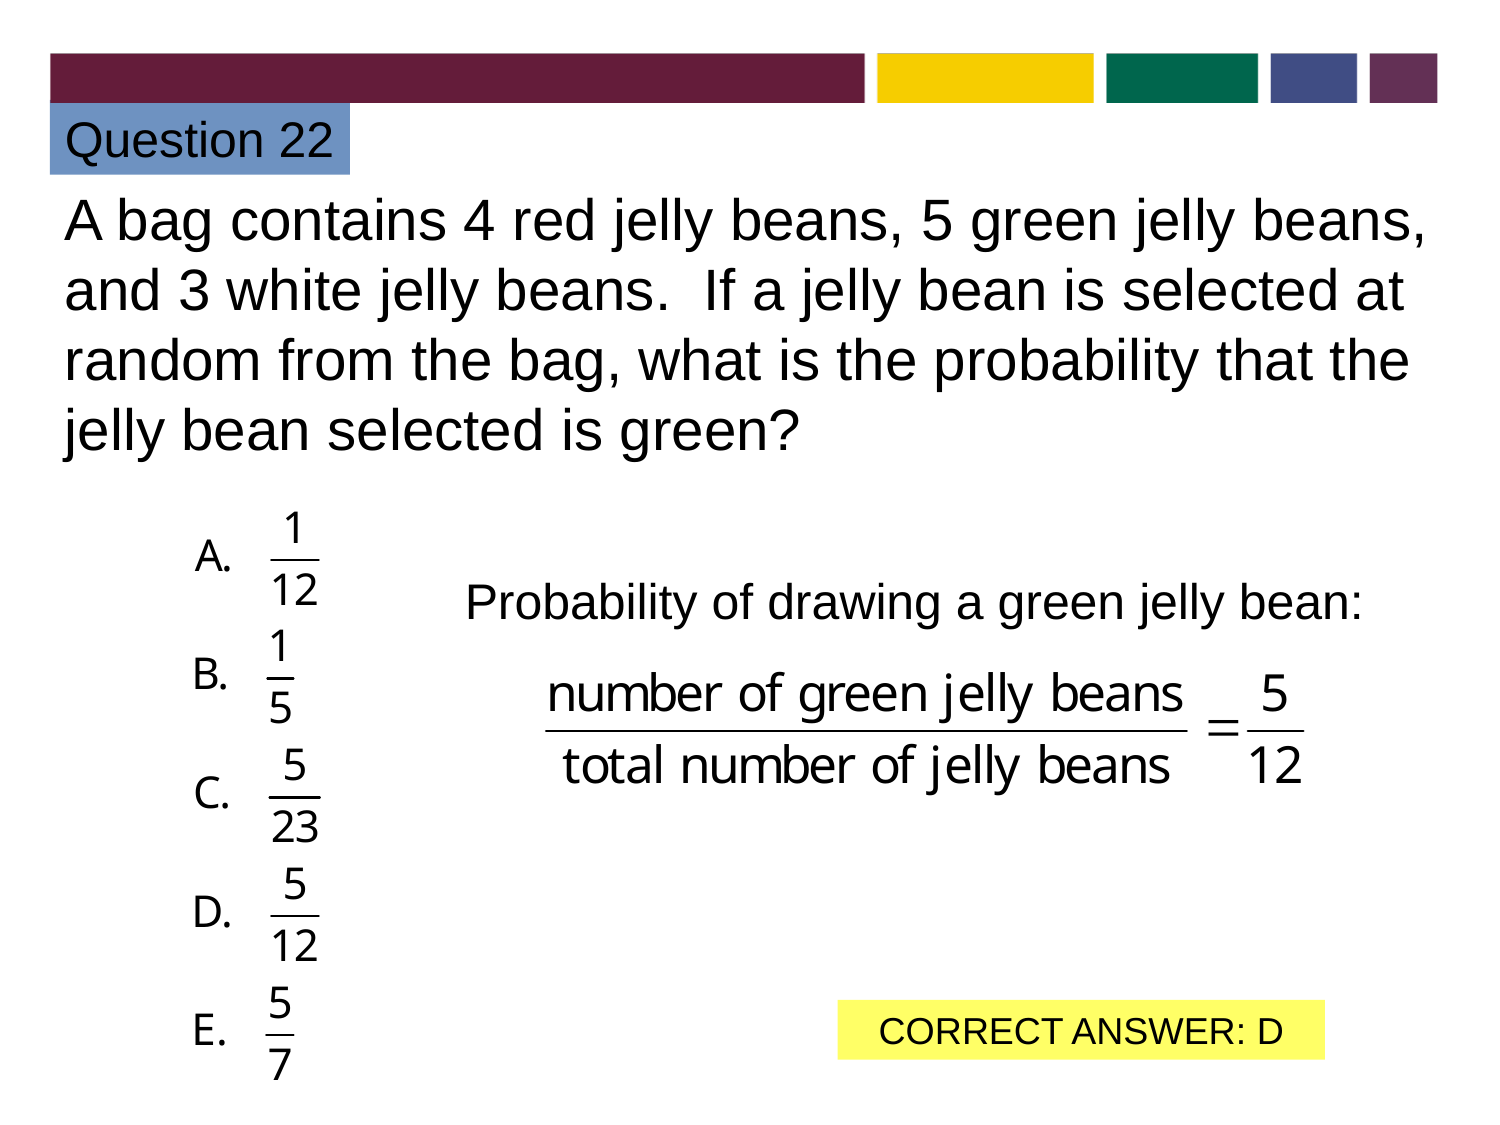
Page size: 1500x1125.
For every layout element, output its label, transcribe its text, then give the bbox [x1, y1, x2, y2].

text_box Question 22 [49, 111, 350, 175]
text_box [187, 499, 331, 1088]
picture [37, 37, 1438, 103]
text_box A bag contains 4 red jelly beans, 5 green jelly beans, and 3 white jelly beans. If a jelly bean is selected at random from the bag, what is the probability that the jelly bean selected is green? [50, 174, 1500, 470]
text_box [537, 662, 1313, 804]
text_box CORRECT ANSWER: D [837, 999, 1325, 1060]
text_box Probability of drawing a green jelly bean: [450, 562, 1463, 638]
